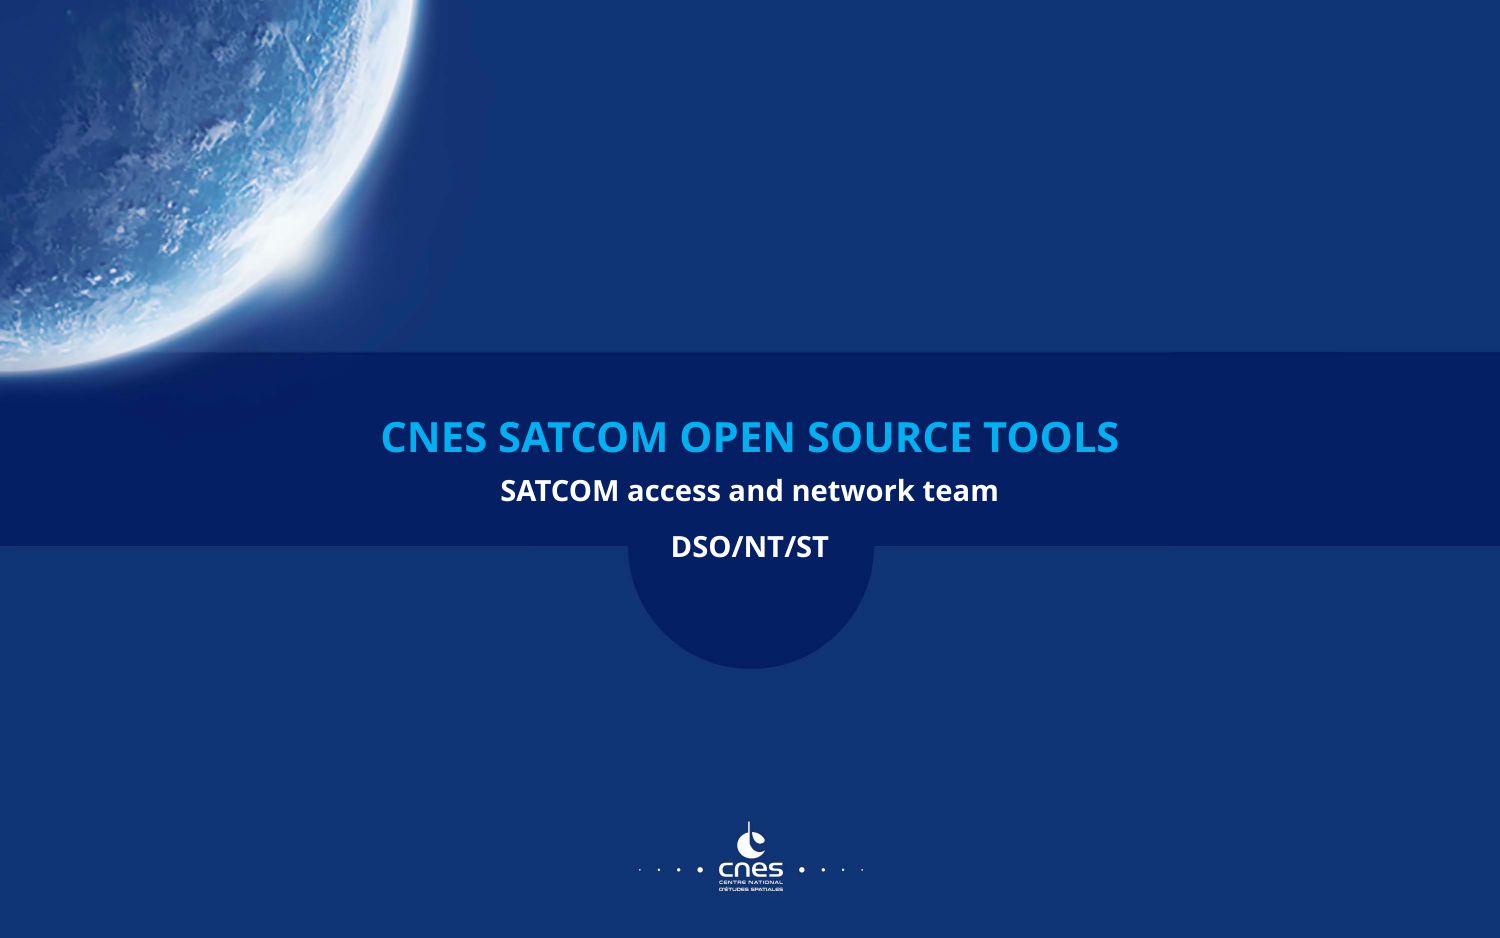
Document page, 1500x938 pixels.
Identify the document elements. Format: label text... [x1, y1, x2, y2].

list SATCOM access and network team DSO/NT/ST [187, 464, 1313, 571]
subtitle CNES SATCOM OPEN SOURCE TOOLS [187, 403, 1313, 464]
picture [0, 0, 1500, 938]
